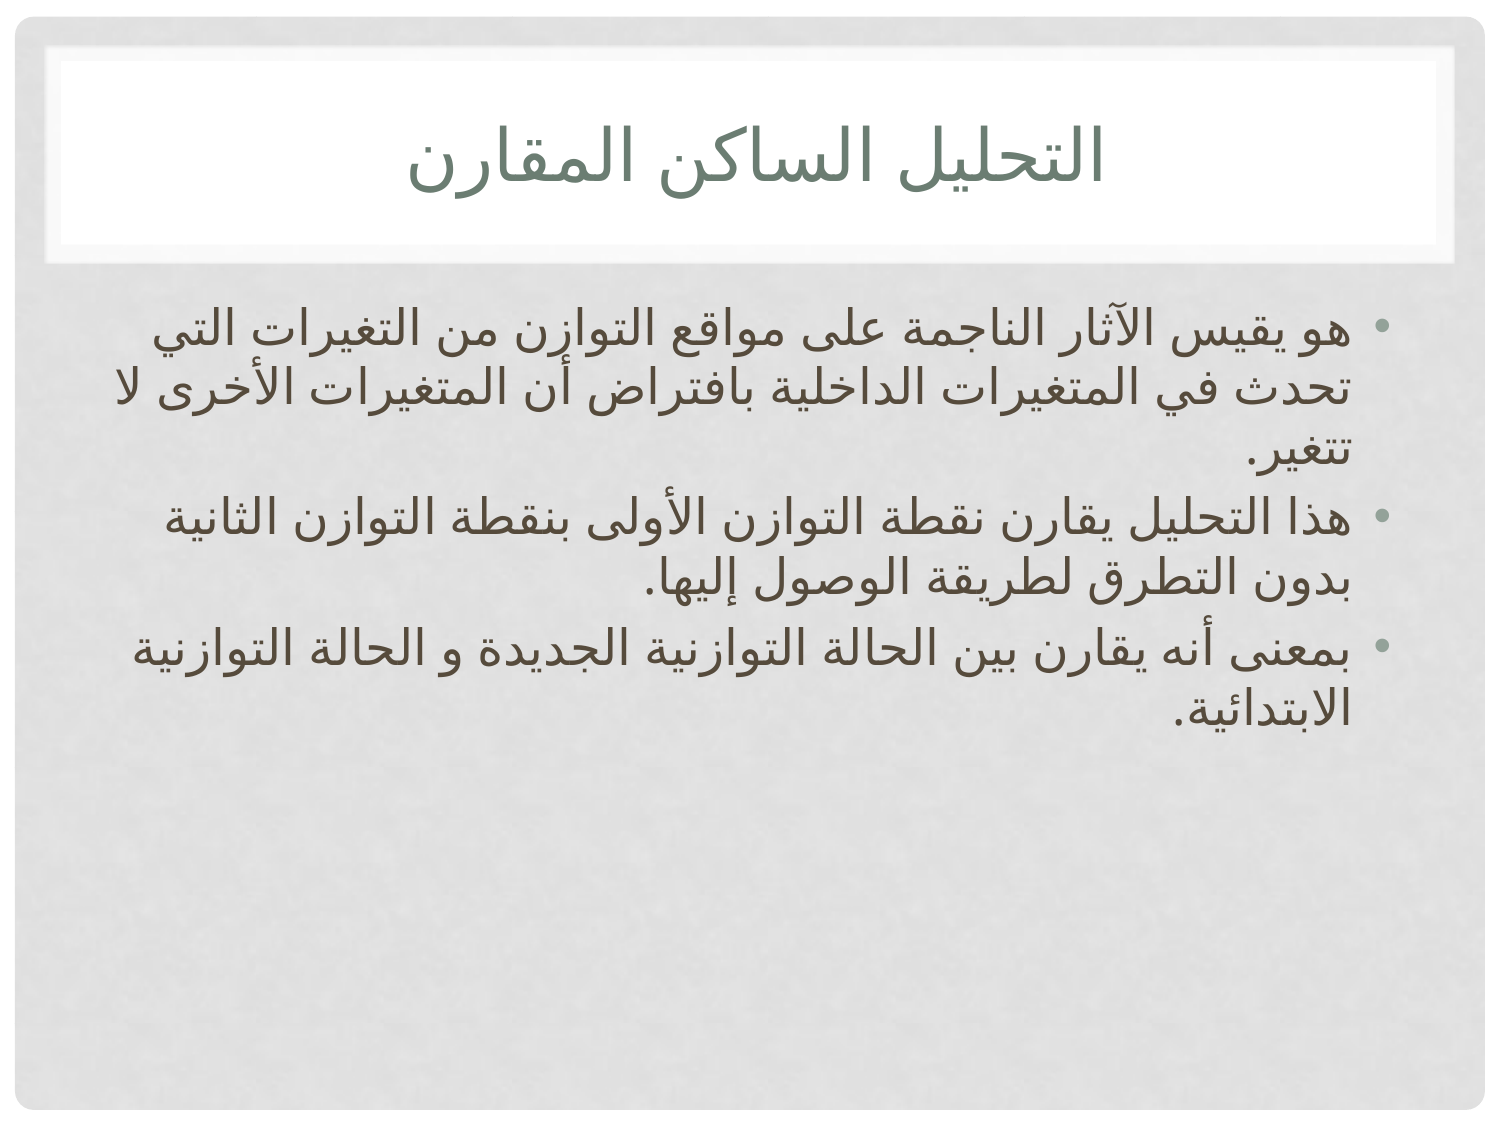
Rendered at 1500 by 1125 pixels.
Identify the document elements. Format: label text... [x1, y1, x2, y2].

list هو يقيس الآثار الناجمة على مواقع التوازن من التغيرات التي تحدث في المتغيرات الداخلية بافتراض أن المتغيرات الأخرى لا تتغير. هذا التحليل يقارن نقطة التوازن الأولى بنقطة التوازن الثانية بدون التطرق لطريقة الوصول إليها. بمعنى أنه يقارن بين الحالة التوازنية الجديدة و الحالة التوازنية الابتدائية. [75, 287, 1425, 1005]
title التحليل الساكن المقارن [69, 66, 1425, 238]
